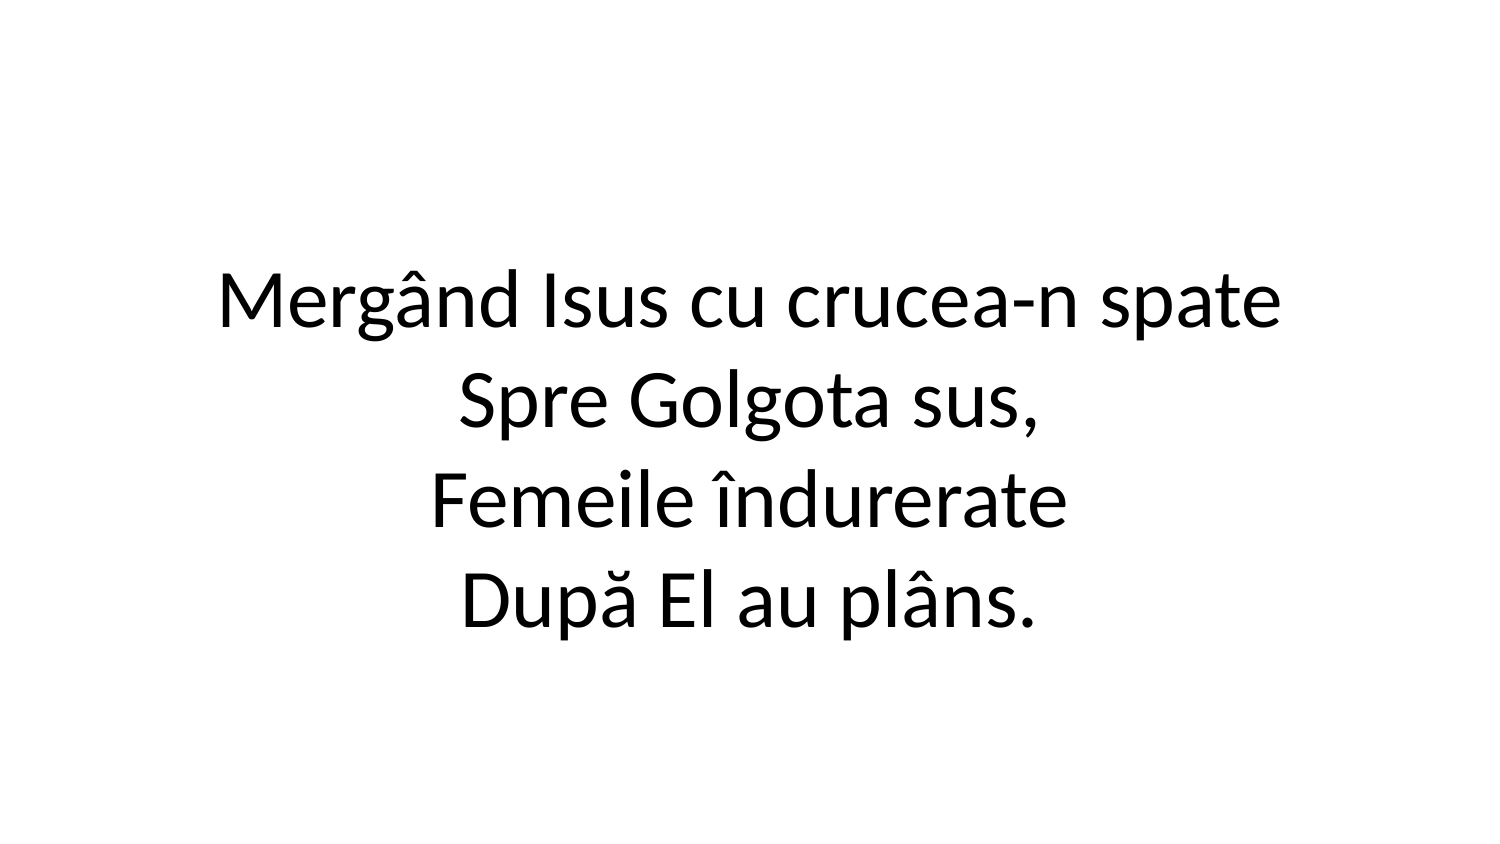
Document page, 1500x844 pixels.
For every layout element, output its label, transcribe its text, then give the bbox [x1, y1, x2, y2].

text_box Mergând Isus cu crucea-n spate Spre Golgota sus, Femeile îndurerate După El au plâns. [201, 192, 1299, 652]
